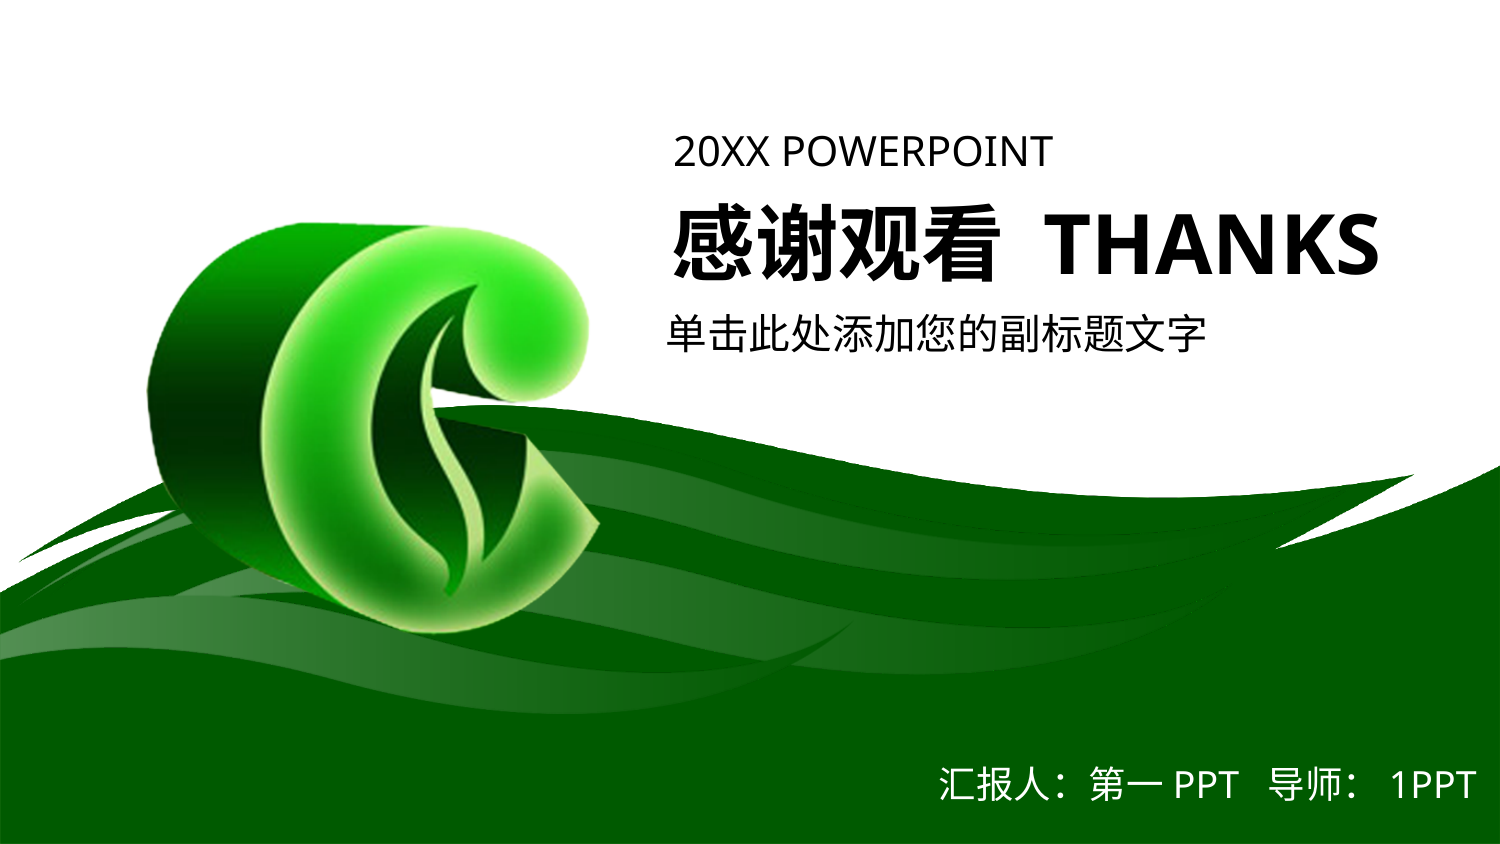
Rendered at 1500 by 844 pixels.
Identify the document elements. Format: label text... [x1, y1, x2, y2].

text_box 20XX POWERPOINT [658, 117, 1069, 183]
picture [0, 220, 1500, 844]
text_box 感谢观看 THANKS [656, 183, 1397, 299]
text_box 单击此处添加您的副标题文字 [650, 300, 1224, 366]
